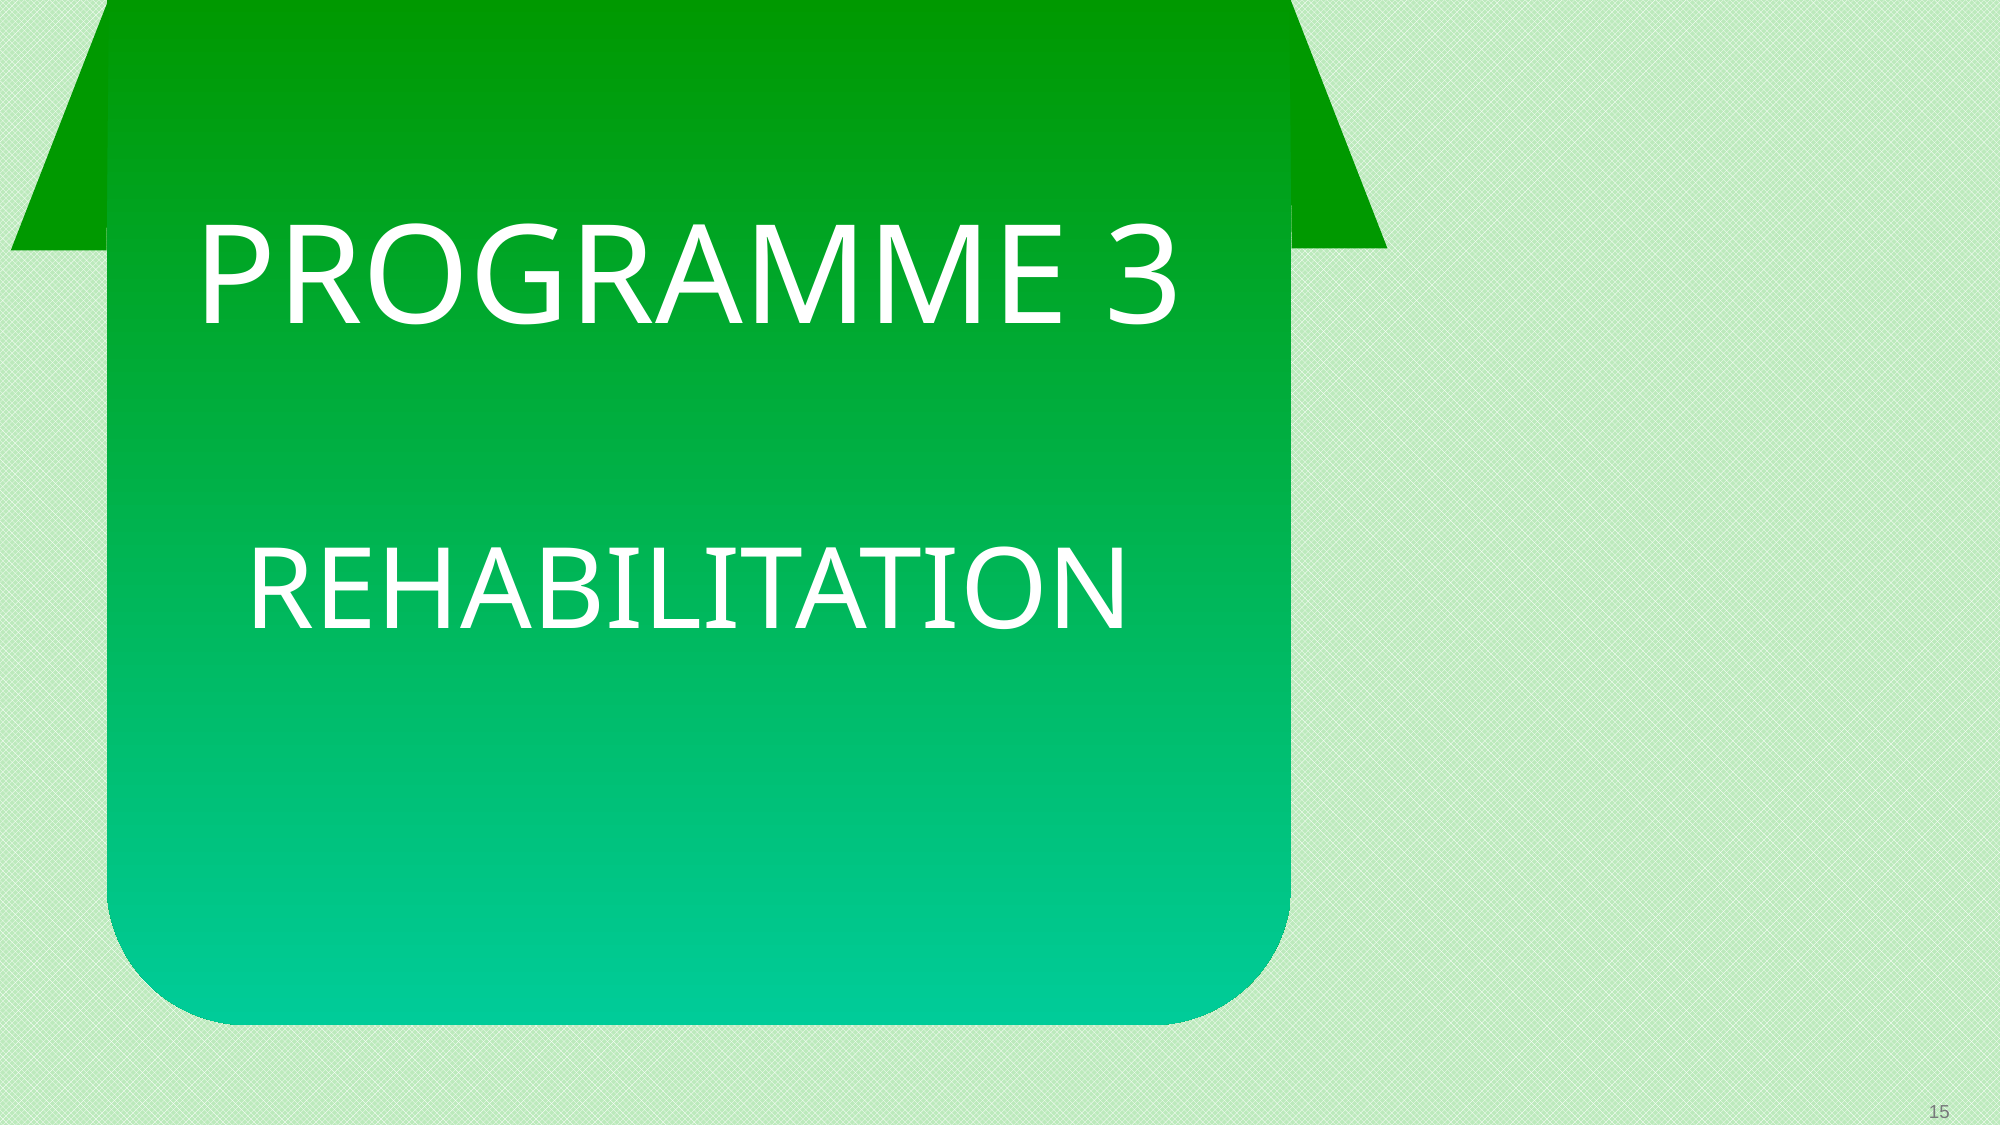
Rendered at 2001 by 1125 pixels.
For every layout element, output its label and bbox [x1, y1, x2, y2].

text_box [10, 0, 1388, 1026]
